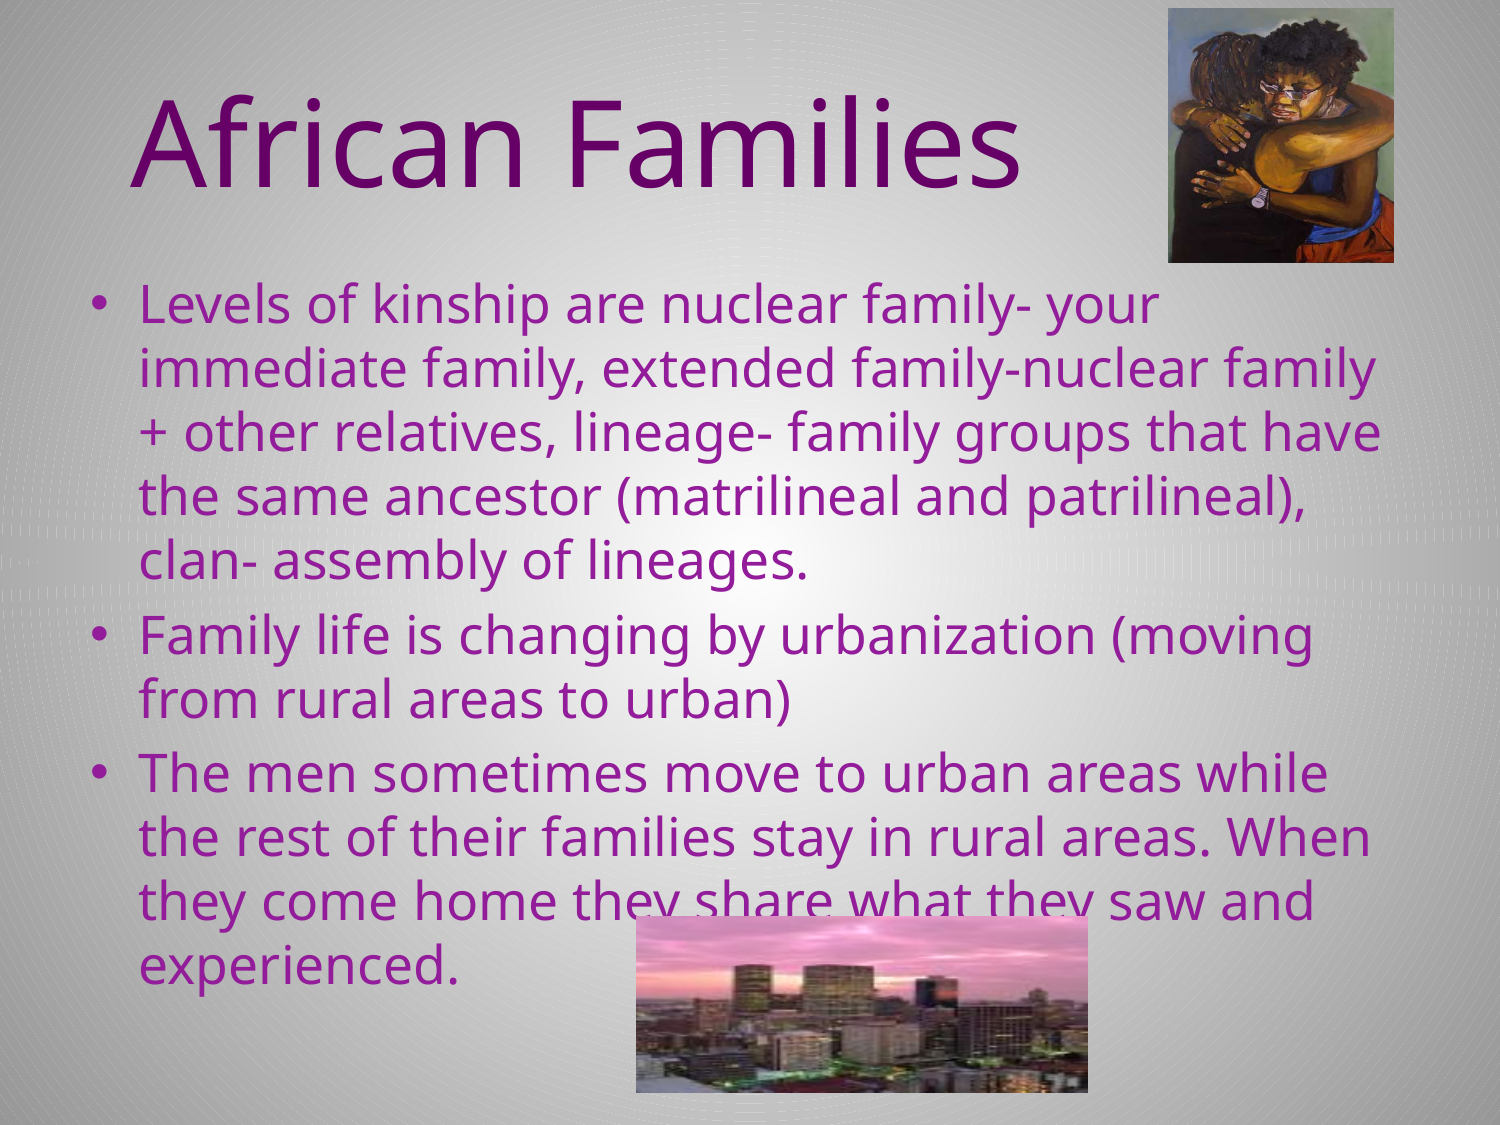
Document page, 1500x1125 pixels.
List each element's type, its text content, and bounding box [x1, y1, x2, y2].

title African Families [0, 45, 1163, 233]
list Levels of kinship are nuclear family- your immediate family, extended family-nuclear family + other relatives, lineage- family groups that have the same ancestor (matrilineal and patrilineal), clan- assembly of lineages. Family life is changing by urbanization (moving from rural areas to urban) The men sometimes move to urban areas while the rest of their families stay in rural areas. When they come home they share what they saw and experienced. [75, 262, 1425, 1005]
picture [635, 916, 1088, 1094]
picture [1168, 8, 1395, 263]
